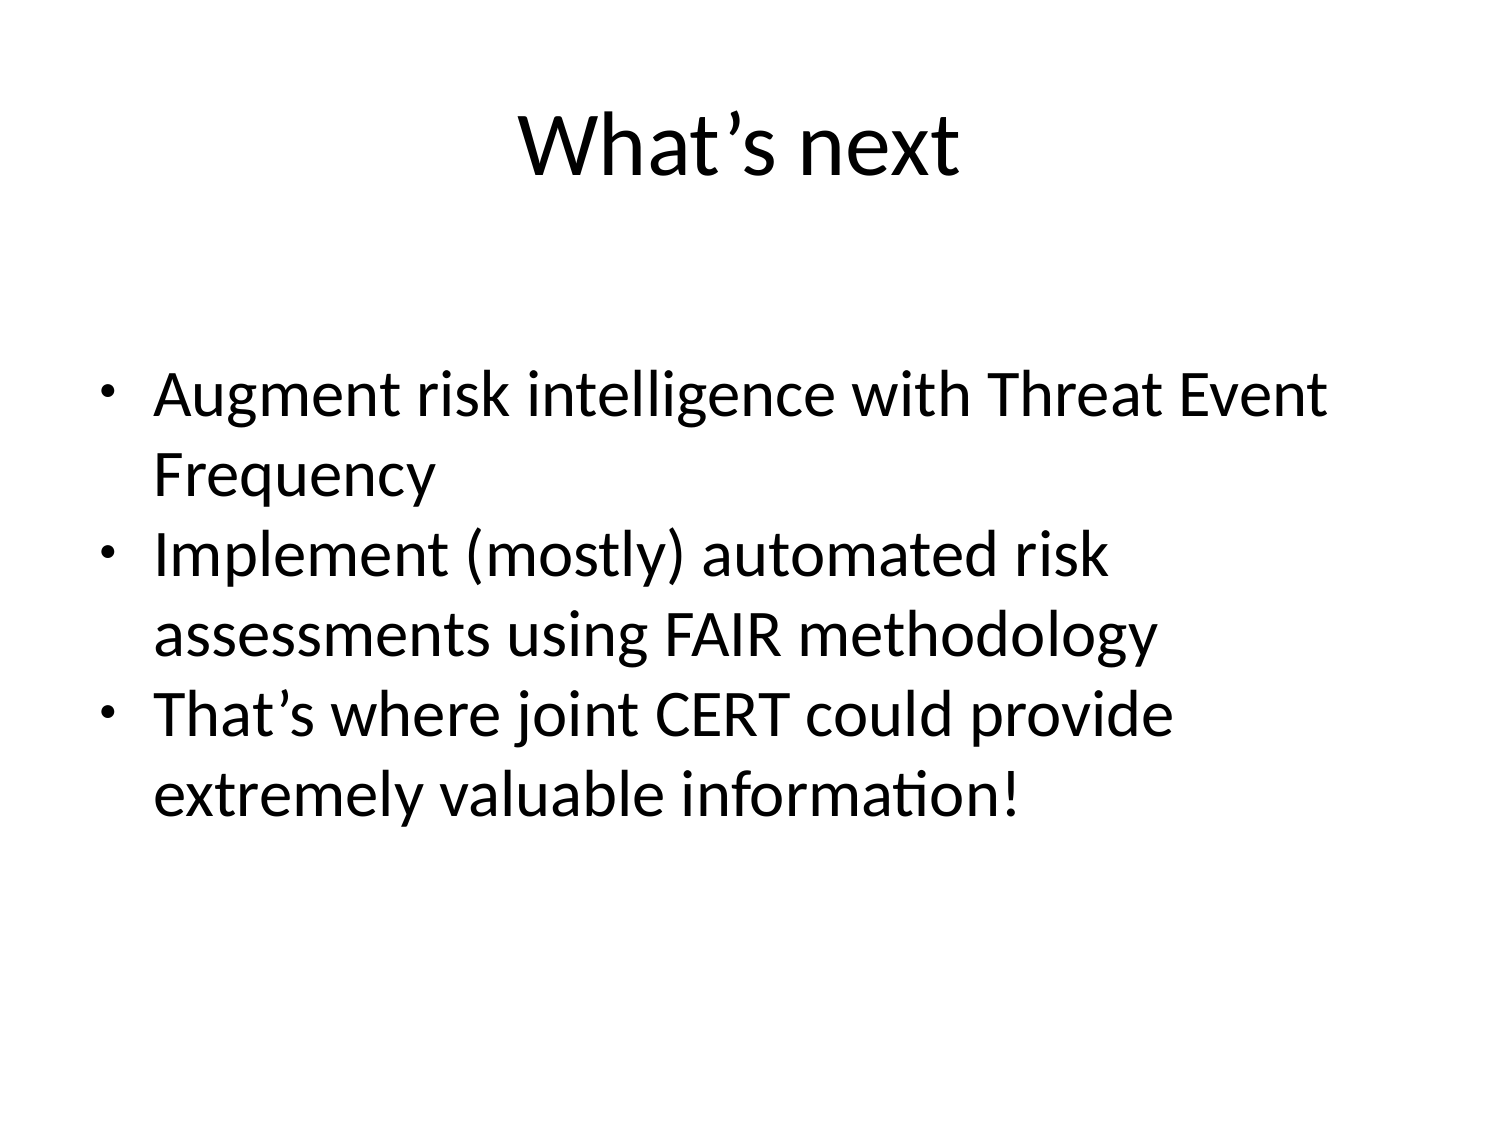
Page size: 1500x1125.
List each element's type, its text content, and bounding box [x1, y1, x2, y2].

text_box Augment risk intelligence with Threat Event Frequency Implement (mostly) automated risk assessments using FAIR methodology That’s where joint CERT could provide extremely valuable information! [75, 262, 1425, 837]
text_box What’s next [75, 76, 1425, 201]
